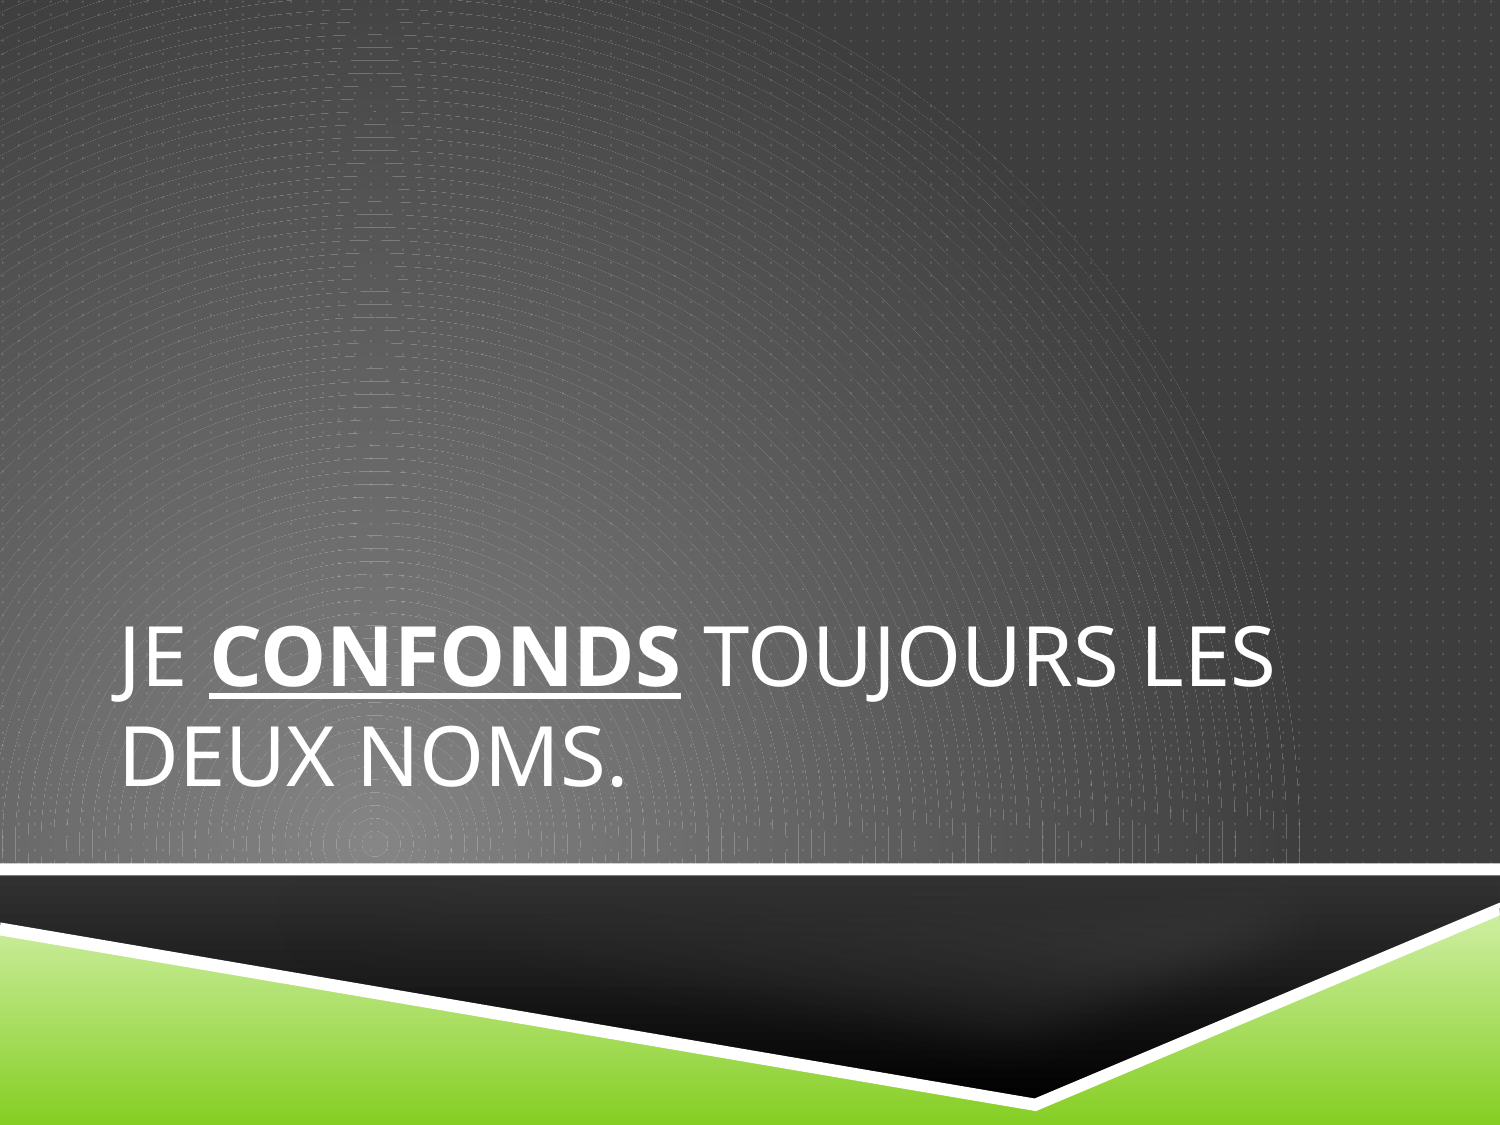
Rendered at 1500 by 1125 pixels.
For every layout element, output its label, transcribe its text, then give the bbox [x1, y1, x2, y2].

title Je confonds toujours les deux noms. [118, 596, 1394, 820]
